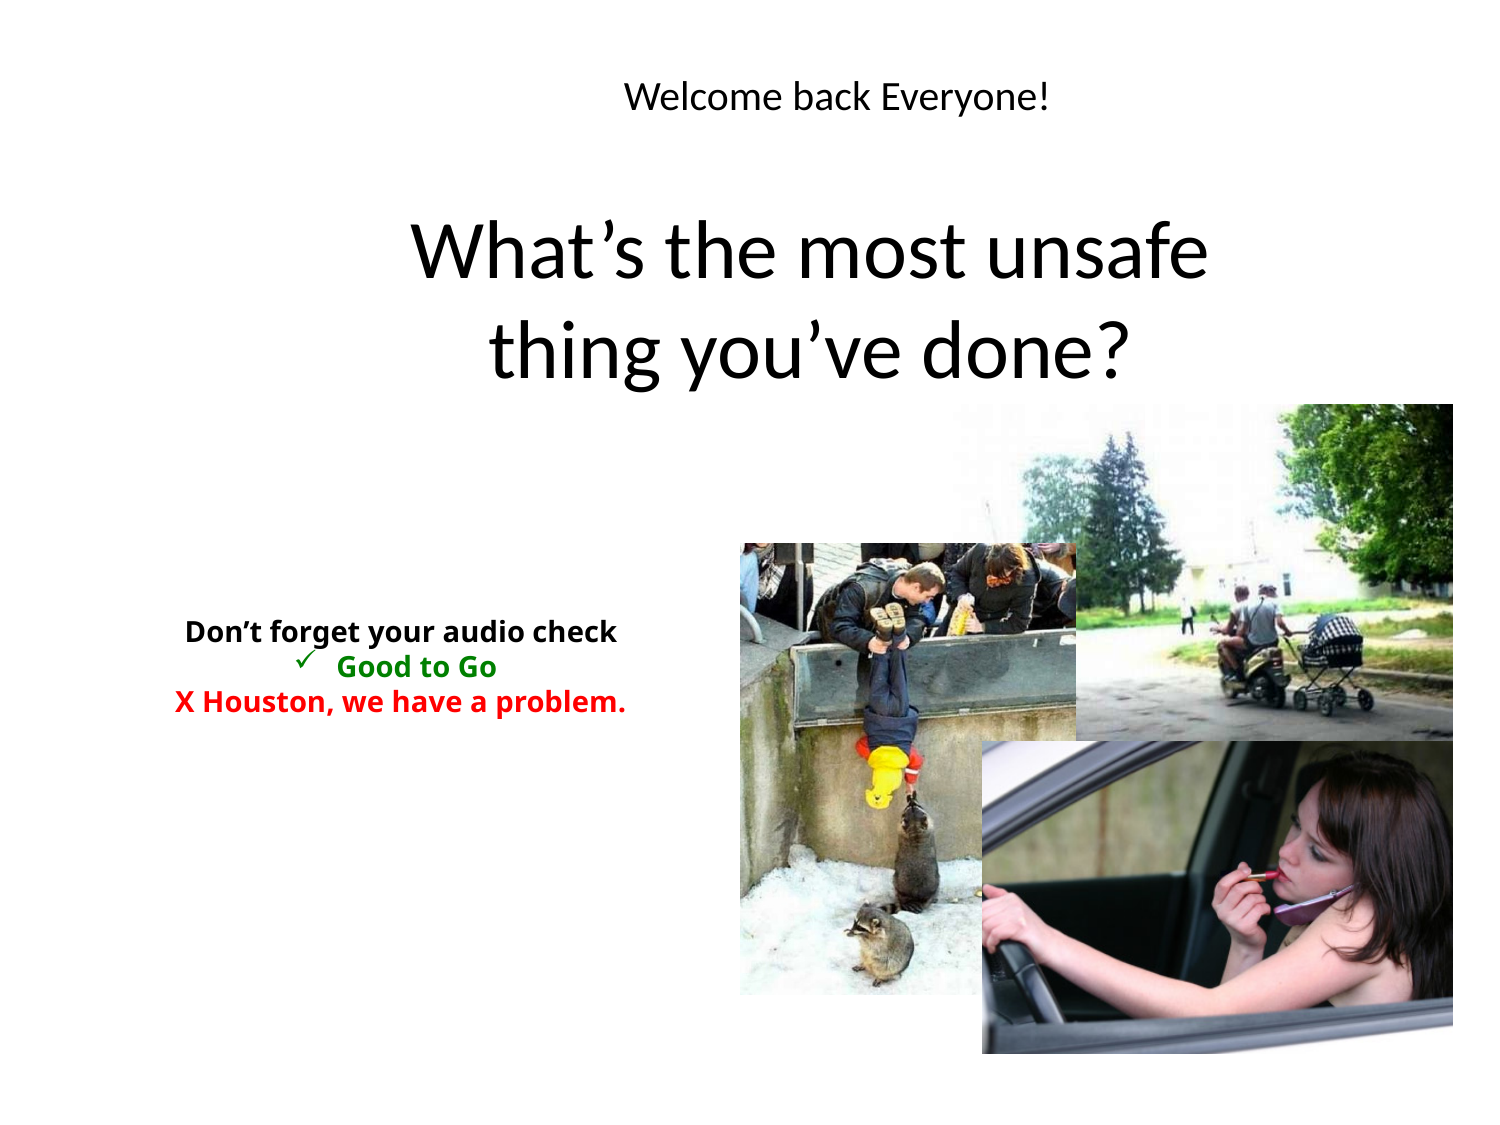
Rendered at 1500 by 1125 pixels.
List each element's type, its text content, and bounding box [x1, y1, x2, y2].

picture [740, 404, 1454, 1054]
title Welcome back Everyone! [162, 0, 1500, 188]
text_box What’s the most unsafe thing you’ve done? [314, 187, 1307, 403]
text_box Don’t forget your audio check Good to Go X Houston, we have a problem. [61, 606, 735, 761]
